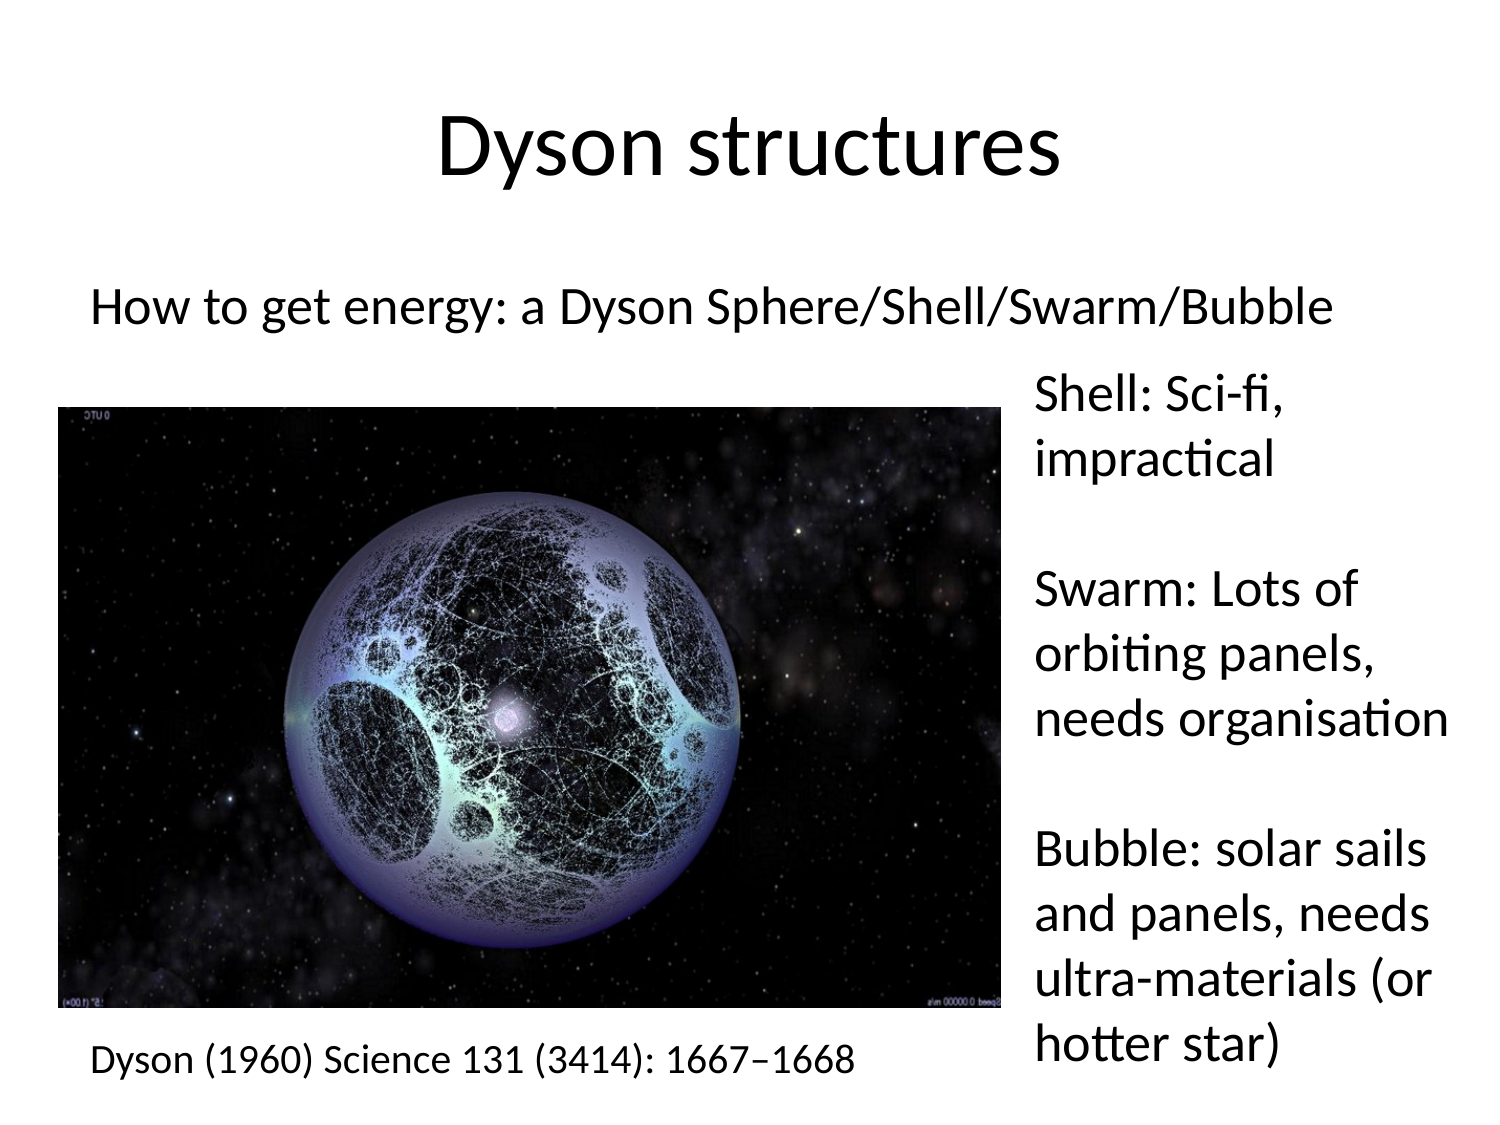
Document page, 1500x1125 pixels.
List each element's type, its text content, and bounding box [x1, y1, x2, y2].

title Dyson structures [75, 45, 1425, 233]
picture [58, 407, 1002, 1008]
text_box Shell: Sci-fi, impractical Swarm: Lots of orbiting panels, needs organisation Bubble: solar sails and panels, needs ultra-materials (or hotter star) [1019, 349, 1500, 1080]
list How to get energy: a Dyson Sphere/Shell/Swarm/Bubble Dyson (1960) Science 131 (3414): 1667–1668 [75, 262, 1425, 1125]
